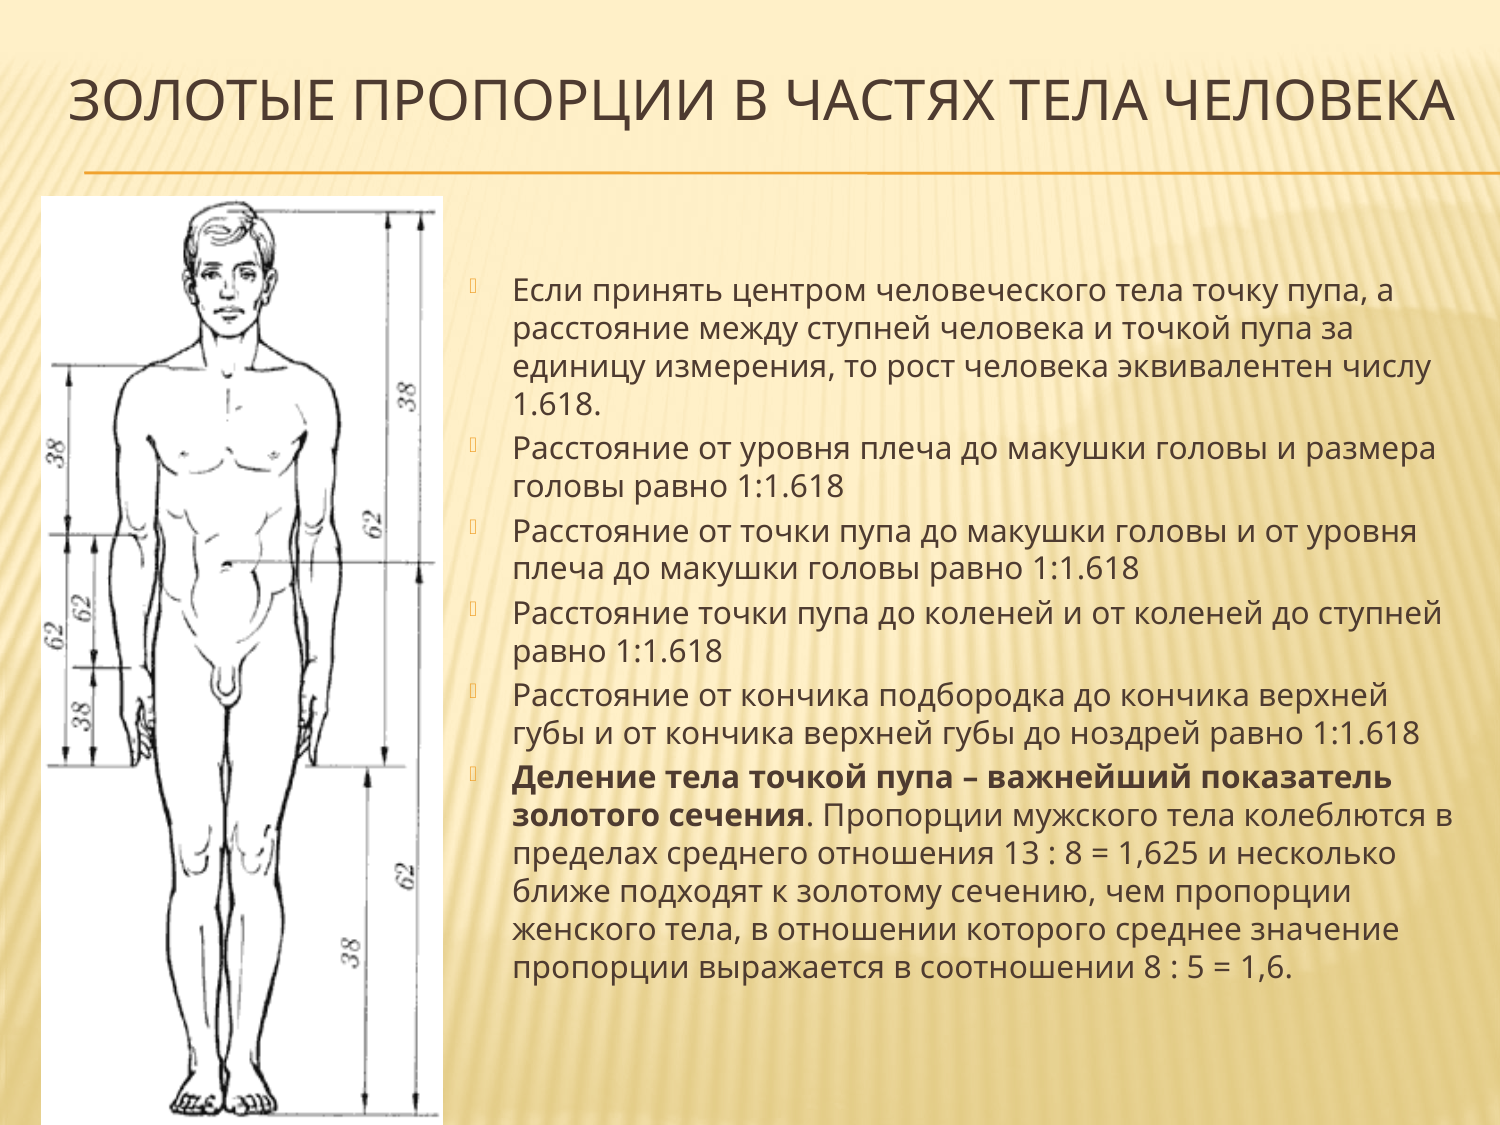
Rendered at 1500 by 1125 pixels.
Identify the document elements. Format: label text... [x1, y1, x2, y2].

list Если принять центром человеческого тела точку пупа, а расстояние между ступней человека и точкой пупа за единицу измерения, то рост человека эквивалентен числу 1.618. Расстояние от уровня плеча до макушки головы и размера головы равно 1:1.618 Расстояние от точки пупа до макушки головы и от уровня плеча до макушки головы равно 1:1.618 Расстояние точки пупа до коленей и от коленей до ступней равно 1:1.618 Расстояние от кончика подбородка до кончика верхней губы и от кончика верхней губы до ноздрей равно 1:1.618 Деление тела точкой пупа – важнейший показатель золотого сечения. Пропорции мужского тела колеблются в пределах среднего отношения 13 : 8 = 1,625 и несколько ближе подходят к золотому сечению, чем пропорции женского тела, в отношении которого среднее значение пропорции выражается в соотношении 8 : 5 = 1,6. [454, 262, 1475, 1038]
title Золотые пропорции в частях тела человека [49, 30, 1475, 232]
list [40, 195, 444, 1125]
